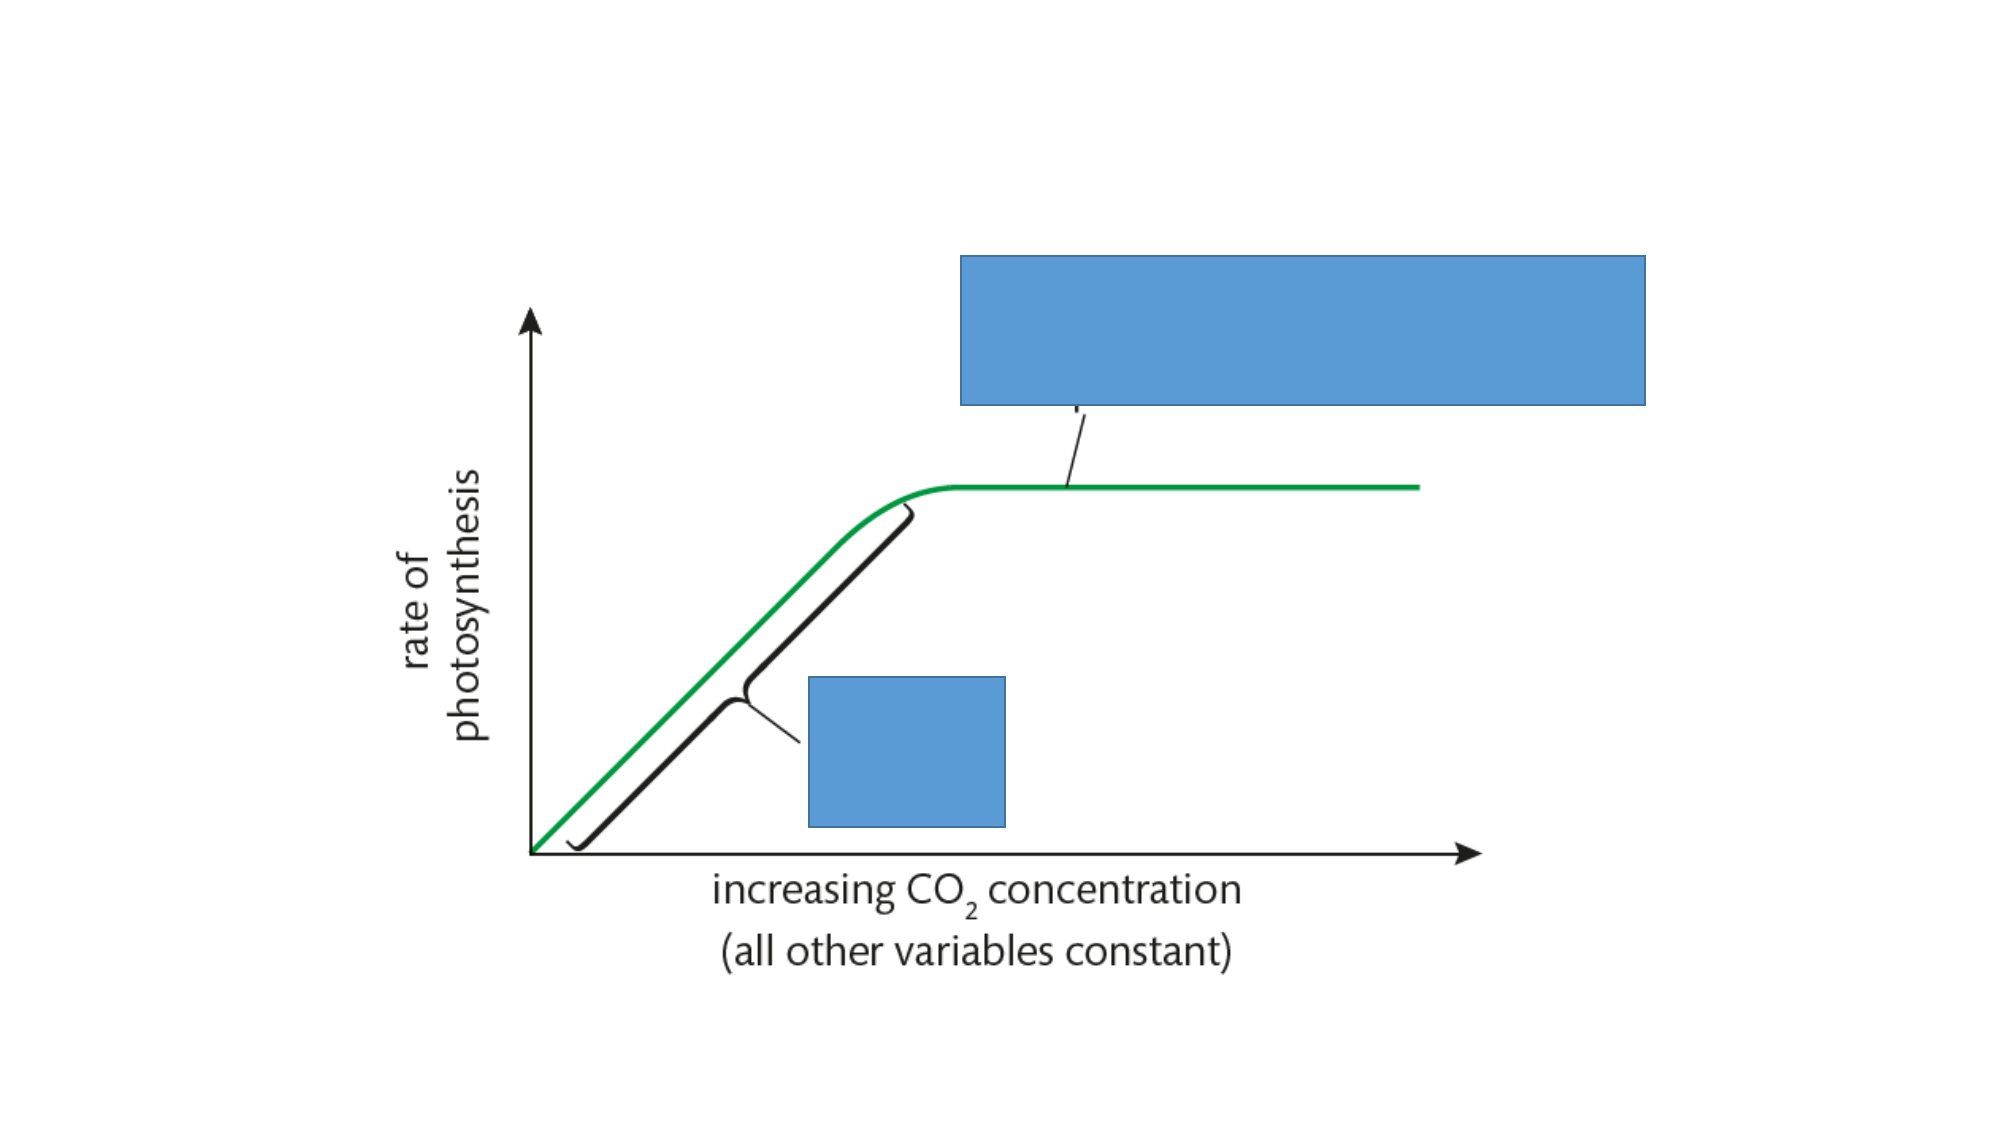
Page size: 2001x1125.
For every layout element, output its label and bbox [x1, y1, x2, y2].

text_box [1589, 255, 1646, 406]
list [360, 215, 1589, 995]
